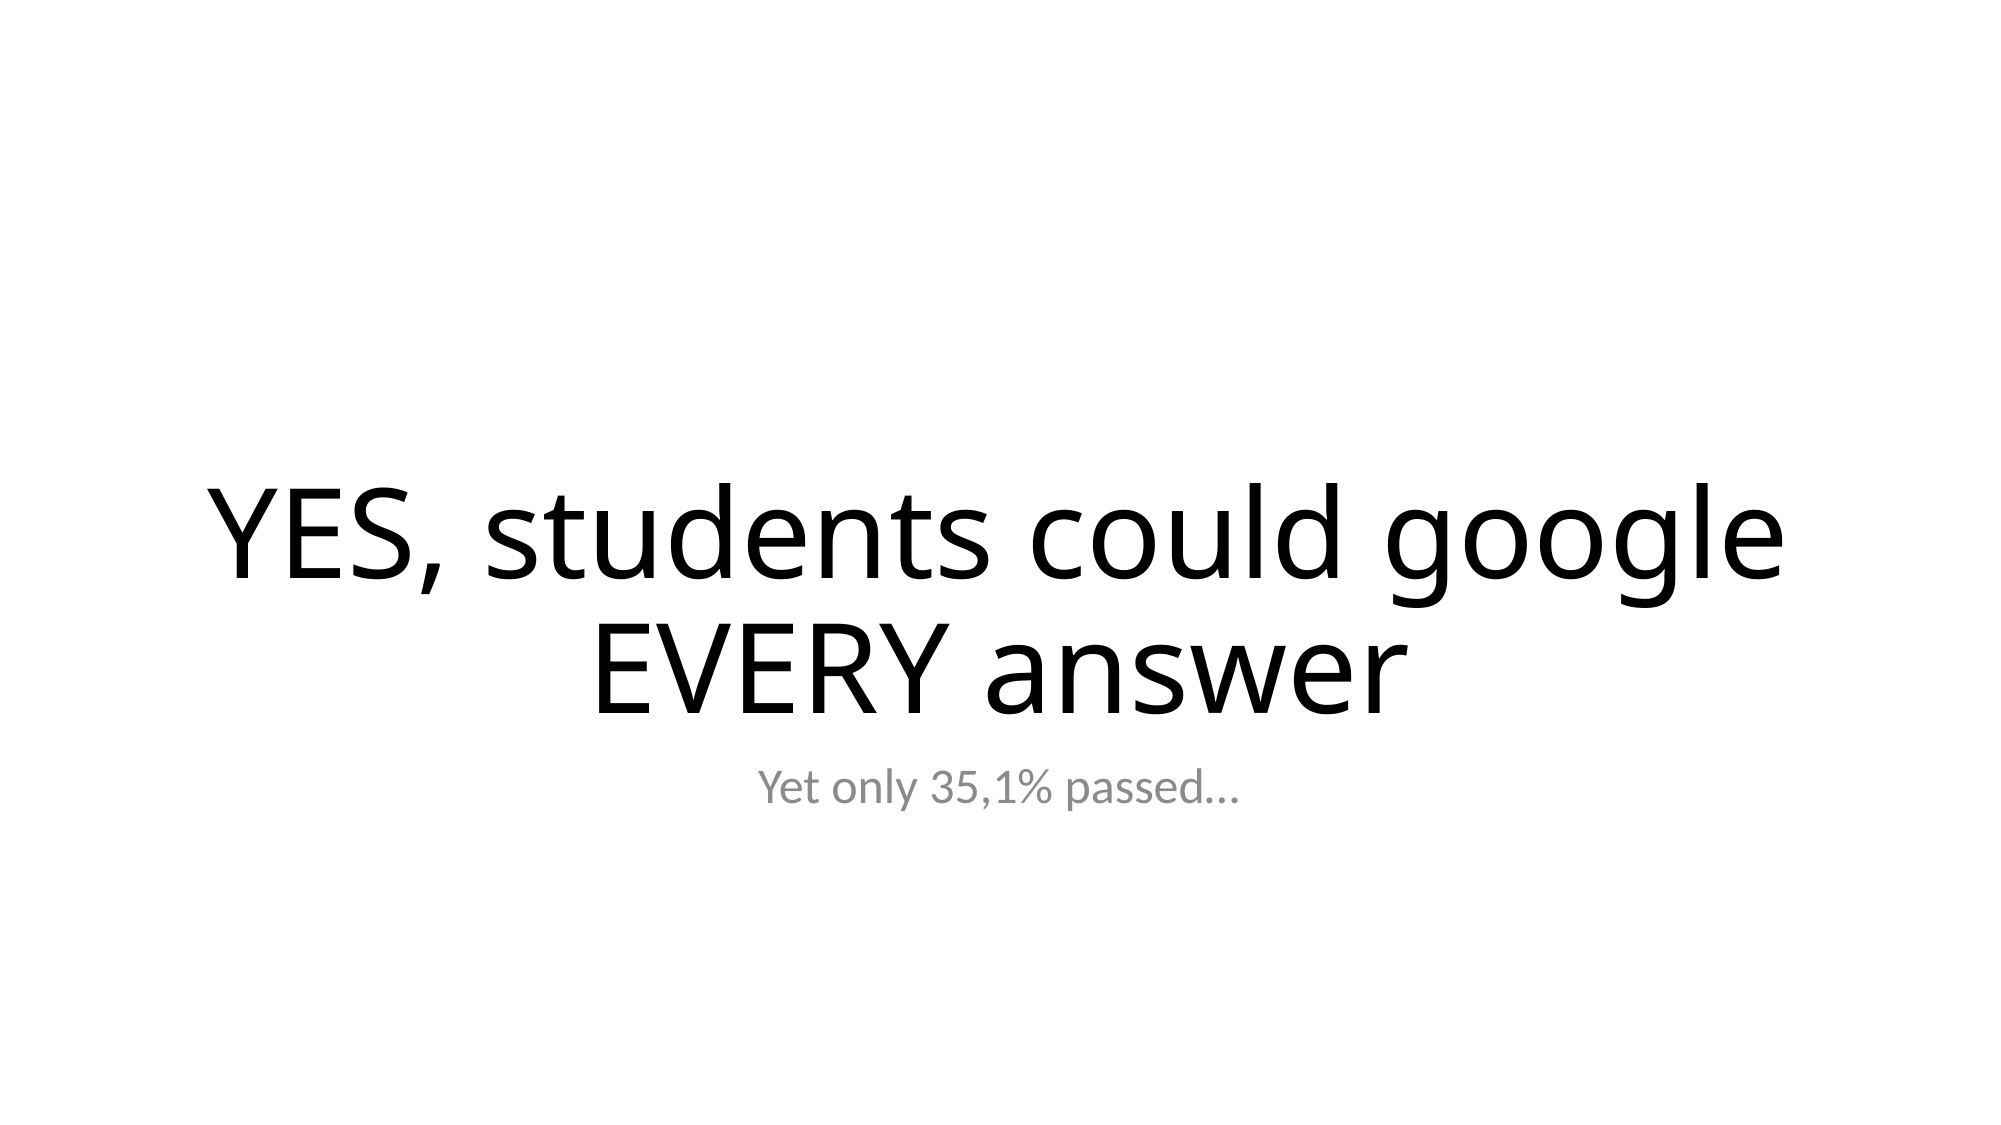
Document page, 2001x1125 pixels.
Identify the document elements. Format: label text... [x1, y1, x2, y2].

list Yet only 35,1% passed… [136, 752, 1862, 999]
title YES, students could google EVERY answer [136, 280, 1862, 749]
